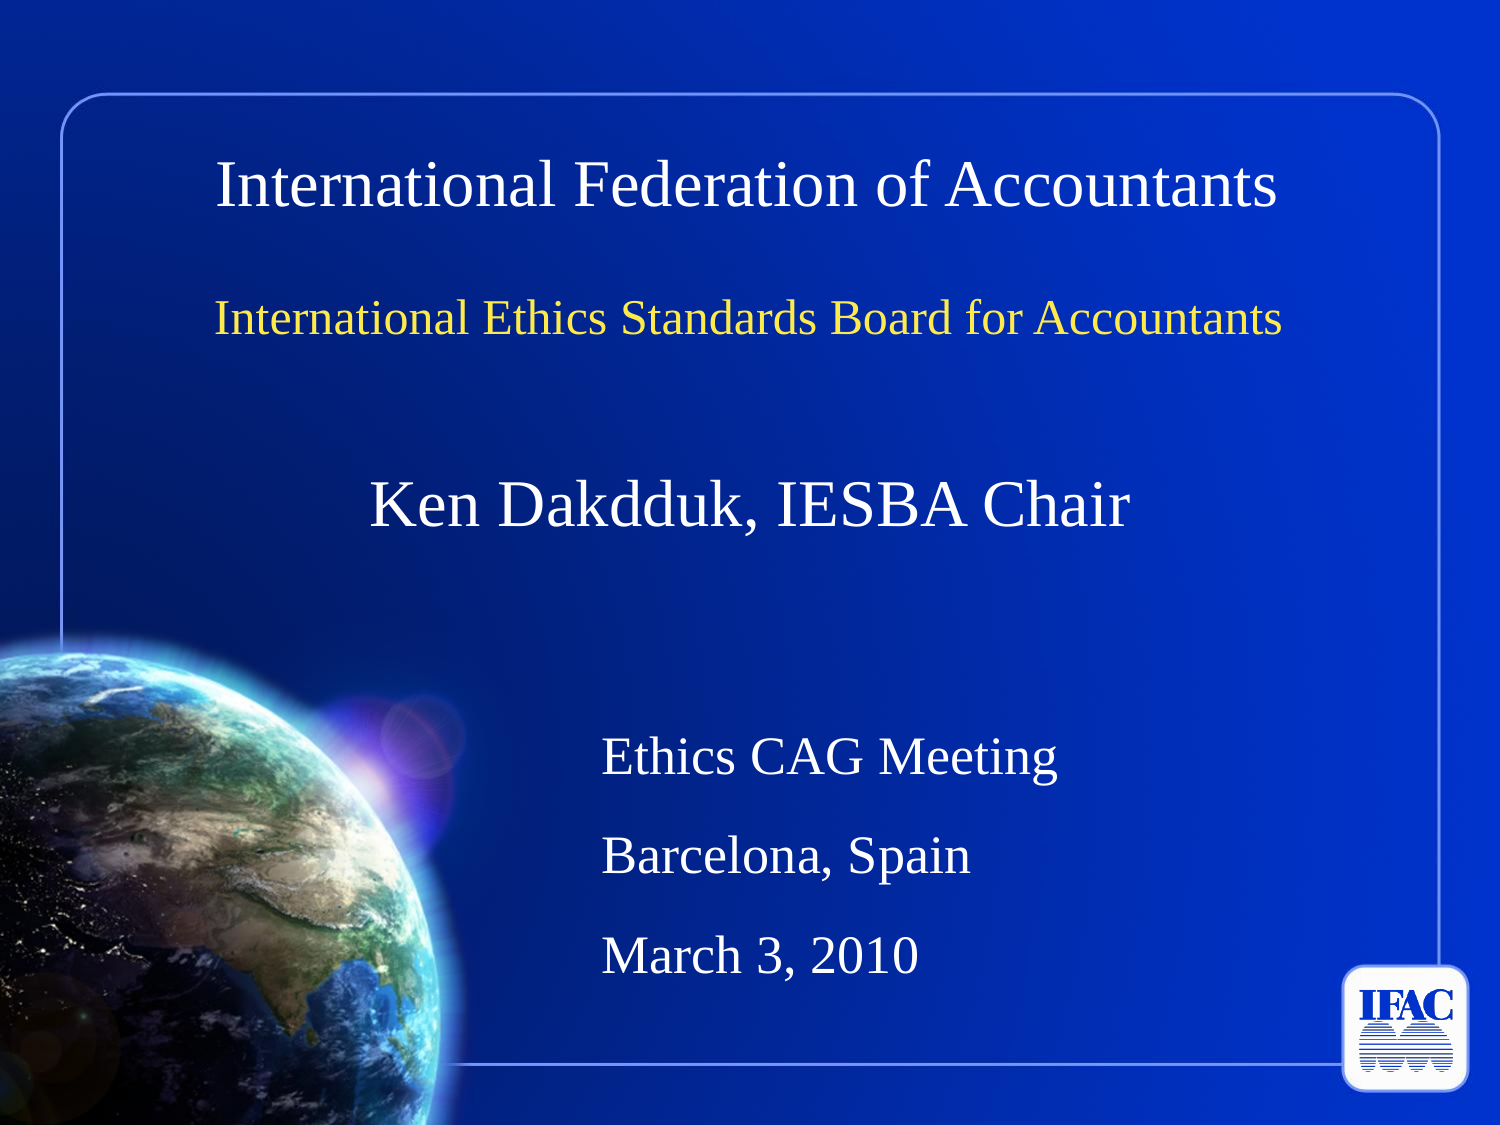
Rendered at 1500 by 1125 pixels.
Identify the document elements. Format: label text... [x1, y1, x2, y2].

list International Ethics Standards Board for Accountants [147, 288, 1351, 408]
list Ken Dakdduk, IESBA Chair [63, 452, 1438, 675]
list Barcelona, Spain [586, 811, 1397, 903]
list March 3, 2010 [586, 911, 1397, 1003]
picture [0, 0, 1500, 1125]
list Ethics CAG Meeting [586, 712, 1397, 803]
